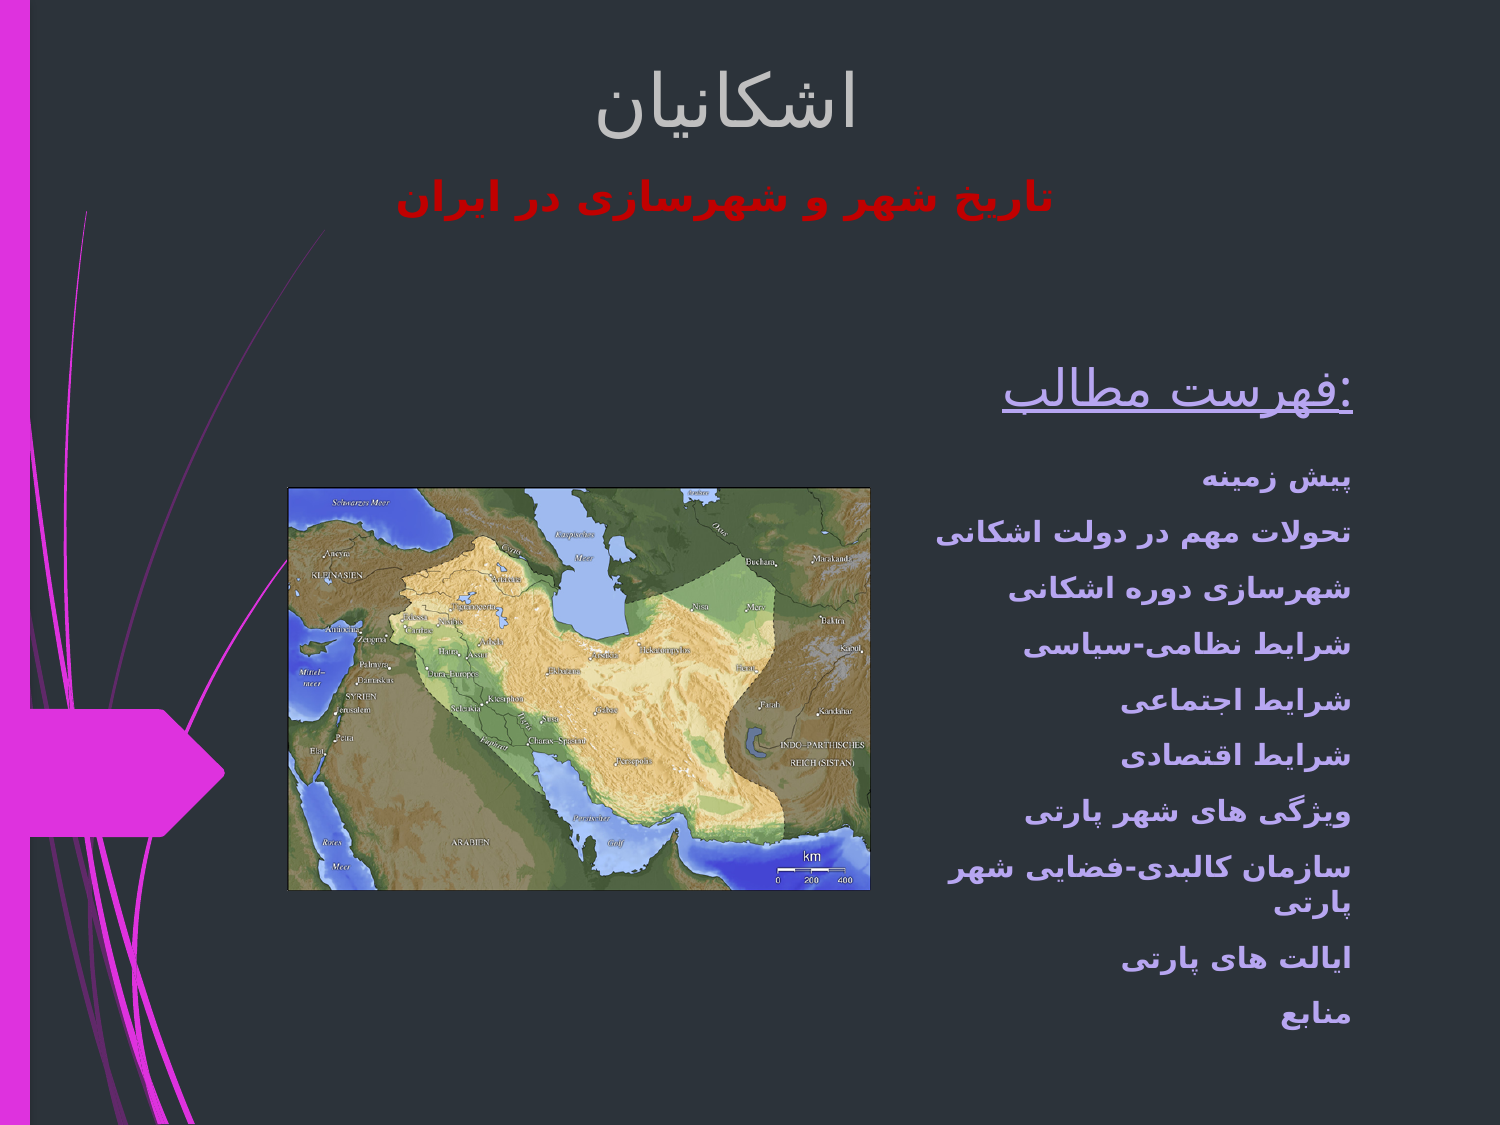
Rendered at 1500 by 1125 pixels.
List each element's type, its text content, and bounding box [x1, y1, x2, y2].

title اشکانیان [575, 24, 875, 112]
text_box پیش زمینه تحولات مهم در دولت اشکانی شهرسازی دوره اشکانی شرایط نظامی-سیاسی شرایط اجتماعی شرایط اقتصادی ویژگی های شهر پارتی سازمان کالبدی-فضایی شهر پارتی ایالت های پارتی منابع [879, 450, 1368, 1092]
picture [287, 487, 871, 892]
text_box فهرست مطالب: [975, 298, 1368, 424]
text_box تاریخ شهر و شهرسازی در ایران [365, 112, 1085, 278]
